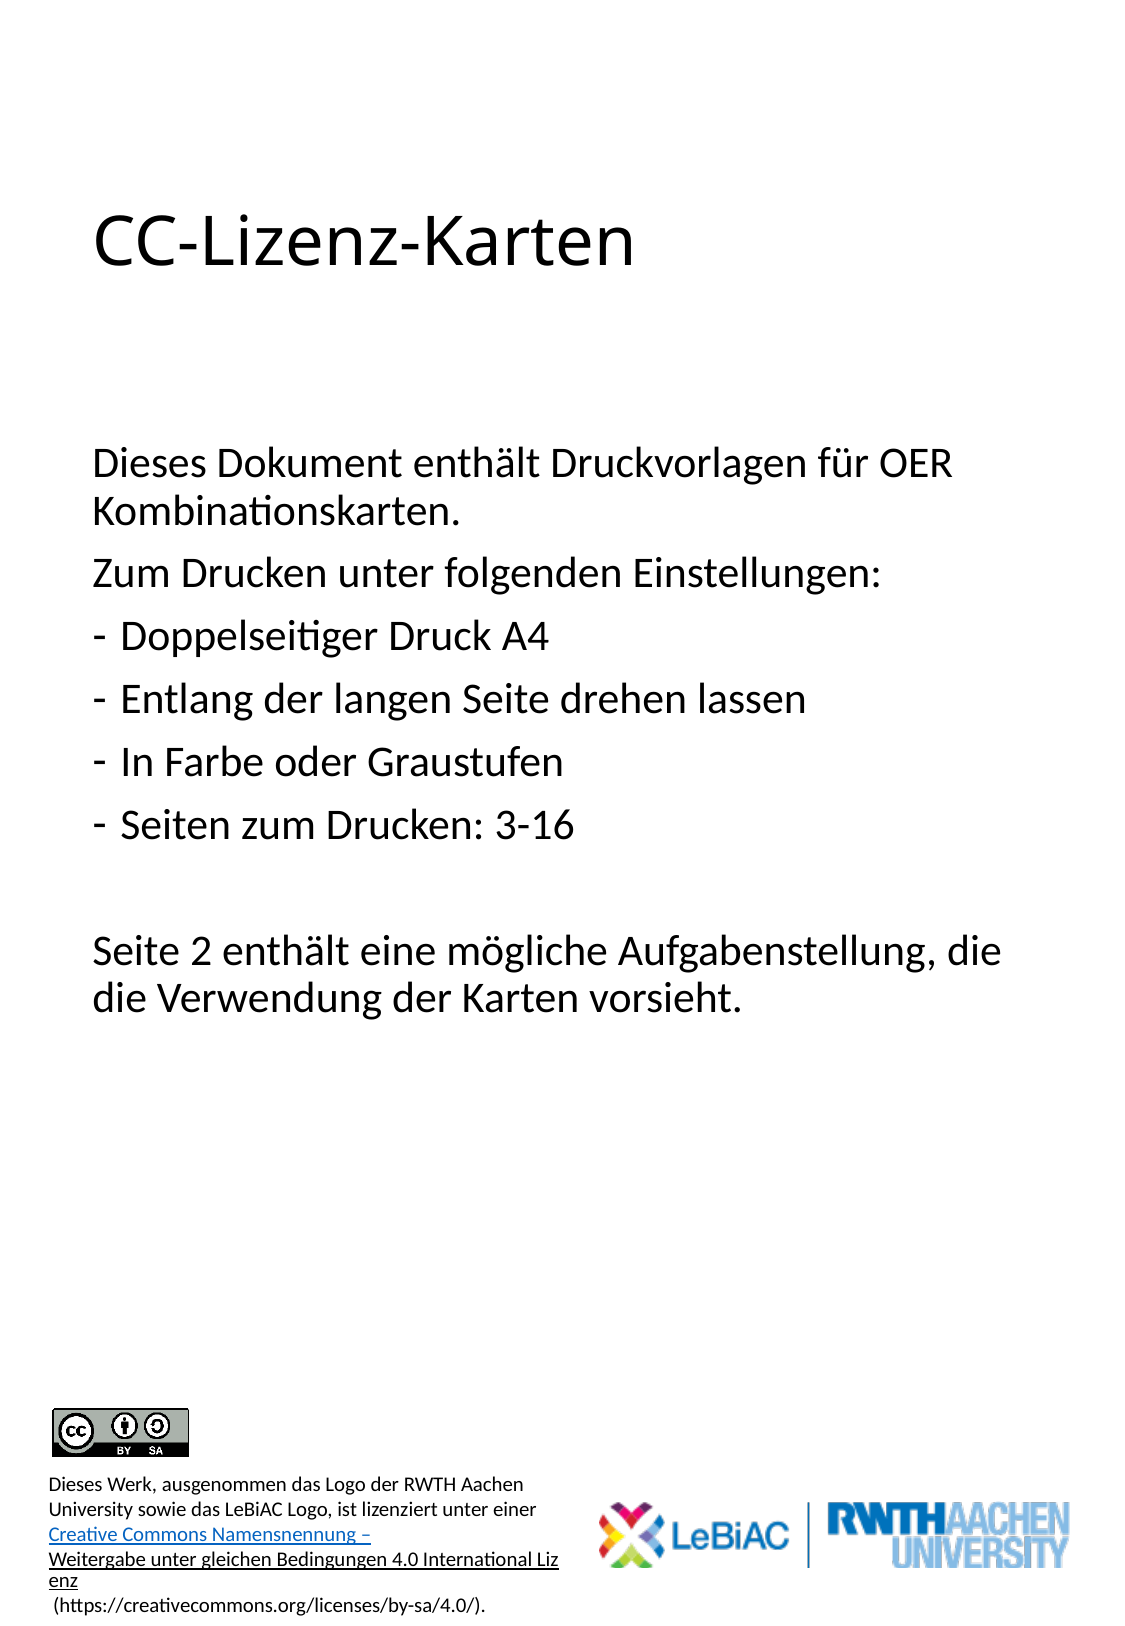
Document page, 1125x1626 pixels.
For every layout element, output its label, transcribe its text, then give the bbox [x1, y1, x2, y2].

picture [599, 1501, 1070, 1568]
list Dieses Dokument enthält Druckvorlagen für OER Kombinationskarten. Zum Drucken unter folgenden Einstellungen: Doppelseitiger Druck A4 Entlang der langen Seite drehen lassen In Farbe oder Graustufen Seiten zum Drucken: 3-16 Seite 2 enthält eine mögliche Aufgabenstellung, die die Verwendung der Karten vorsieht. [77, 432, 1048, 1464]
text_box Dieses Werk, ausgenommen das Logo der RWTH Aachen University sowie das LeBiAC Logo, ist lizenziert unter einer Creative Commons Namensnennung – Weitergabe unter gleichen Bedingungen 4.0 International Lizenz (https://creativecommons.org/licenses/by-sa/4.0/). [33, 1463, 577, 1625]
title CC-Lizenz-Karten [77, 86, 1048, 401]
picture [52, 1408, 189, 1457]
